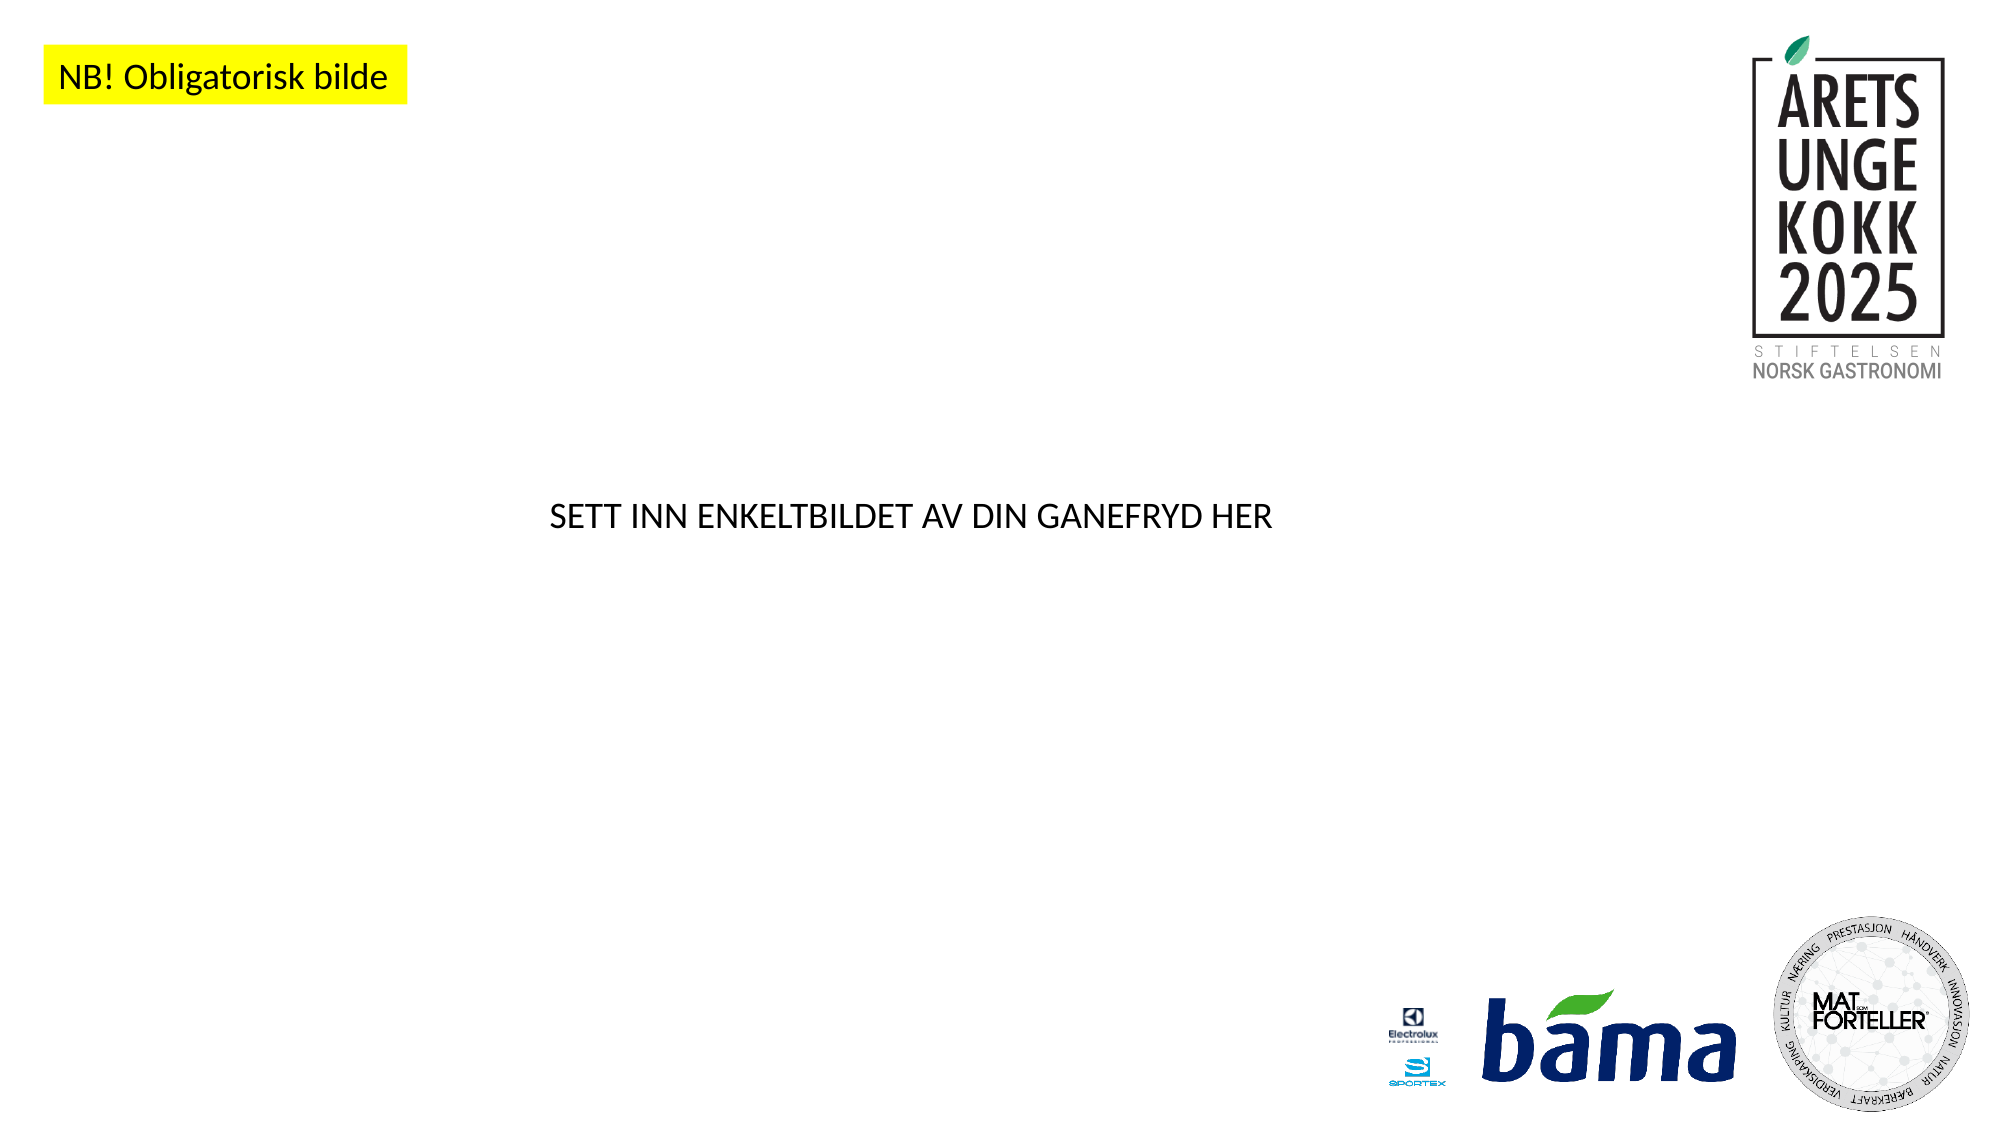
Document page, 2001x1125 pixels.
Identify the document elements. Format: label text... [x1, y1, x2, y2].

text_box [1386, 988, 1736, 1089]
text_box NB! Obligatorisk bilde [43, 44, 408, 105]
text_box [1735, 22, 1959, 393]
text_box SETT INN ENKELTBILDET AV DIN GANEFRYD HER [387, 483, 1437, 544]
picture [1759, 897, 1983, 1125]
